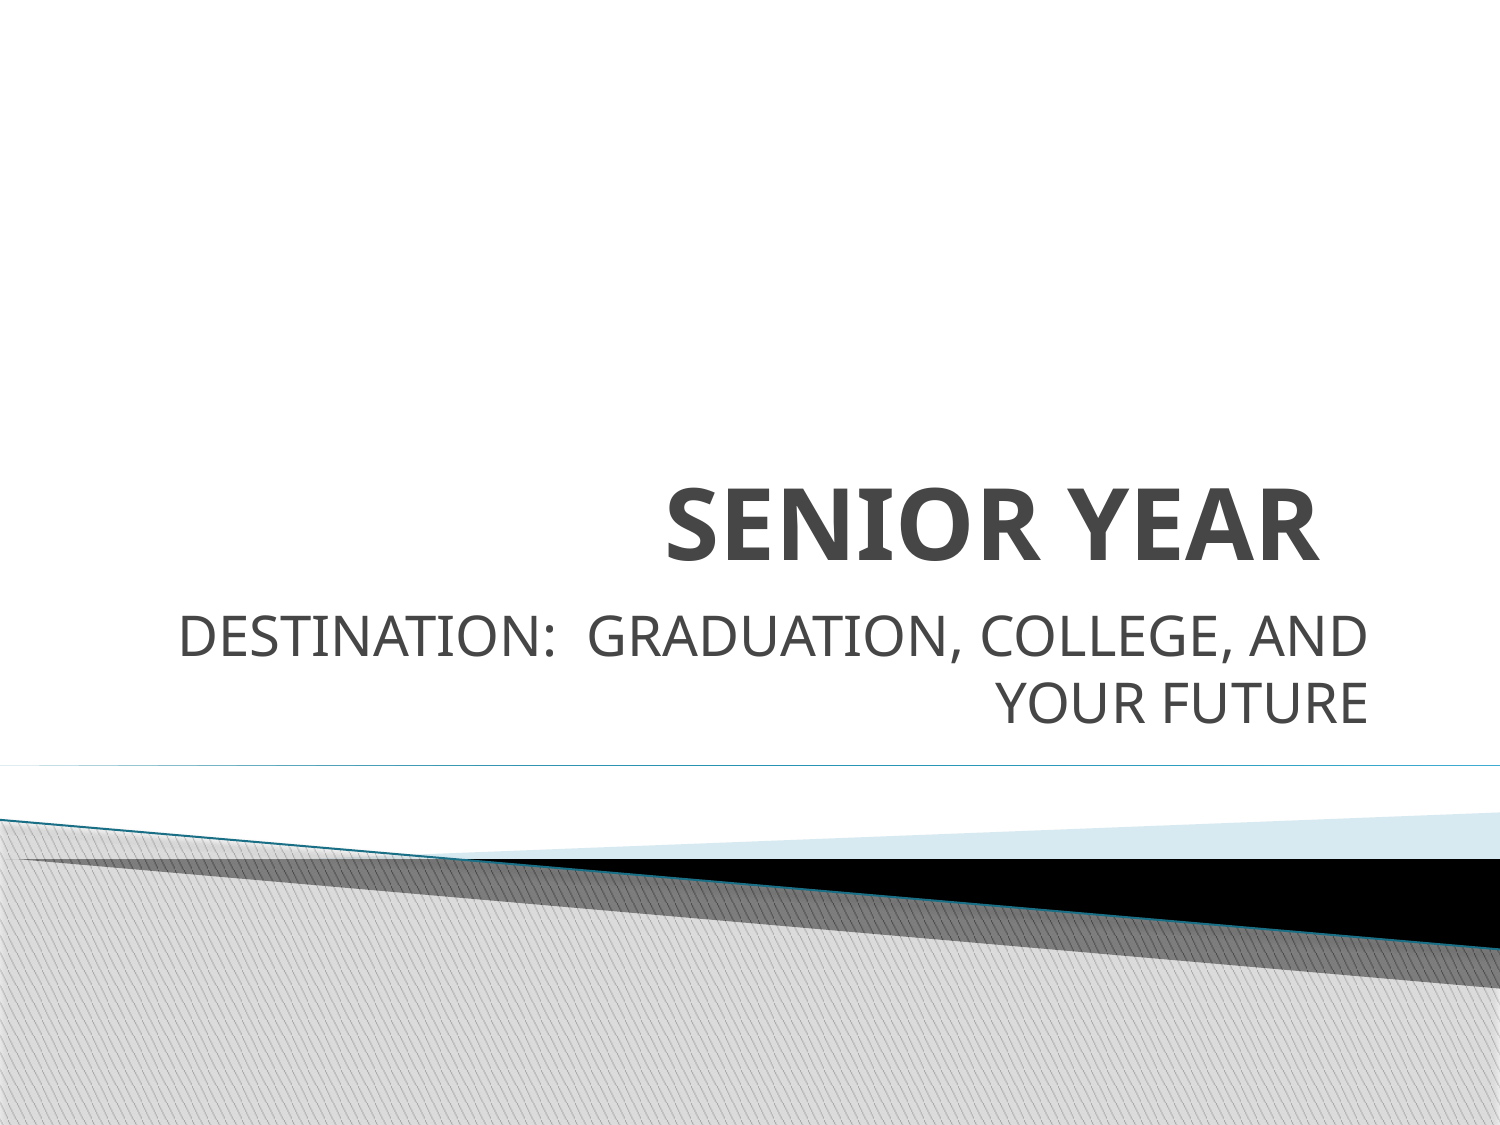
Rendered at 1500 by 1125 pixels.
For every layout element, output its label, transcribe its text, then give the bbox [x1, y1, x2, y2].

picture [5, 859, 1500, 989]
title SENIOR YEAR [112, 287, 1388, 588]
subtitle DESTINATION: GRADUATION, COLLEGE, AND YOUR FUTURE [112, 592, 1388, 790]
